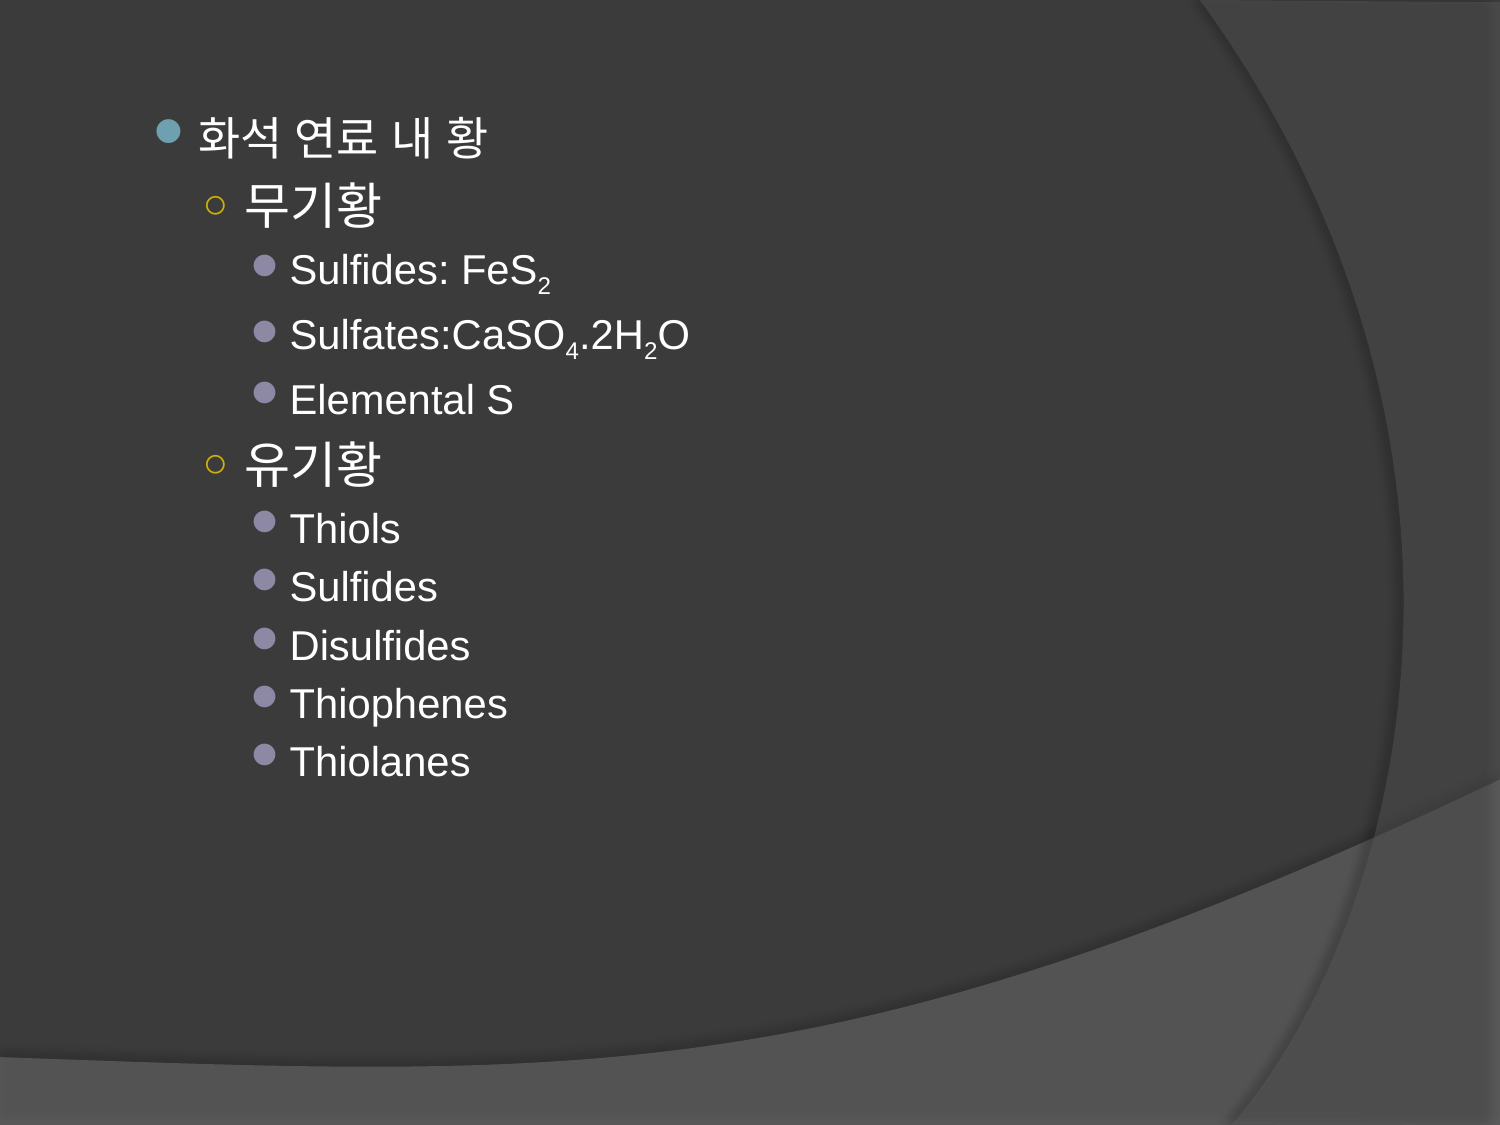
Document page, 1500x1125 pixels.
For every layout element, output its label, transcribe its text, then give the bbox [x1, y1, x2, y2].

list 화석 연료 내 황 무기황 Sulfides: FeS2 Sulfates:CaSO4.2H2O Elemental S 유기황 Thiols Sulfides Disulfides Thiophenes Thiolanes [64, 101, 1412, 1047]
